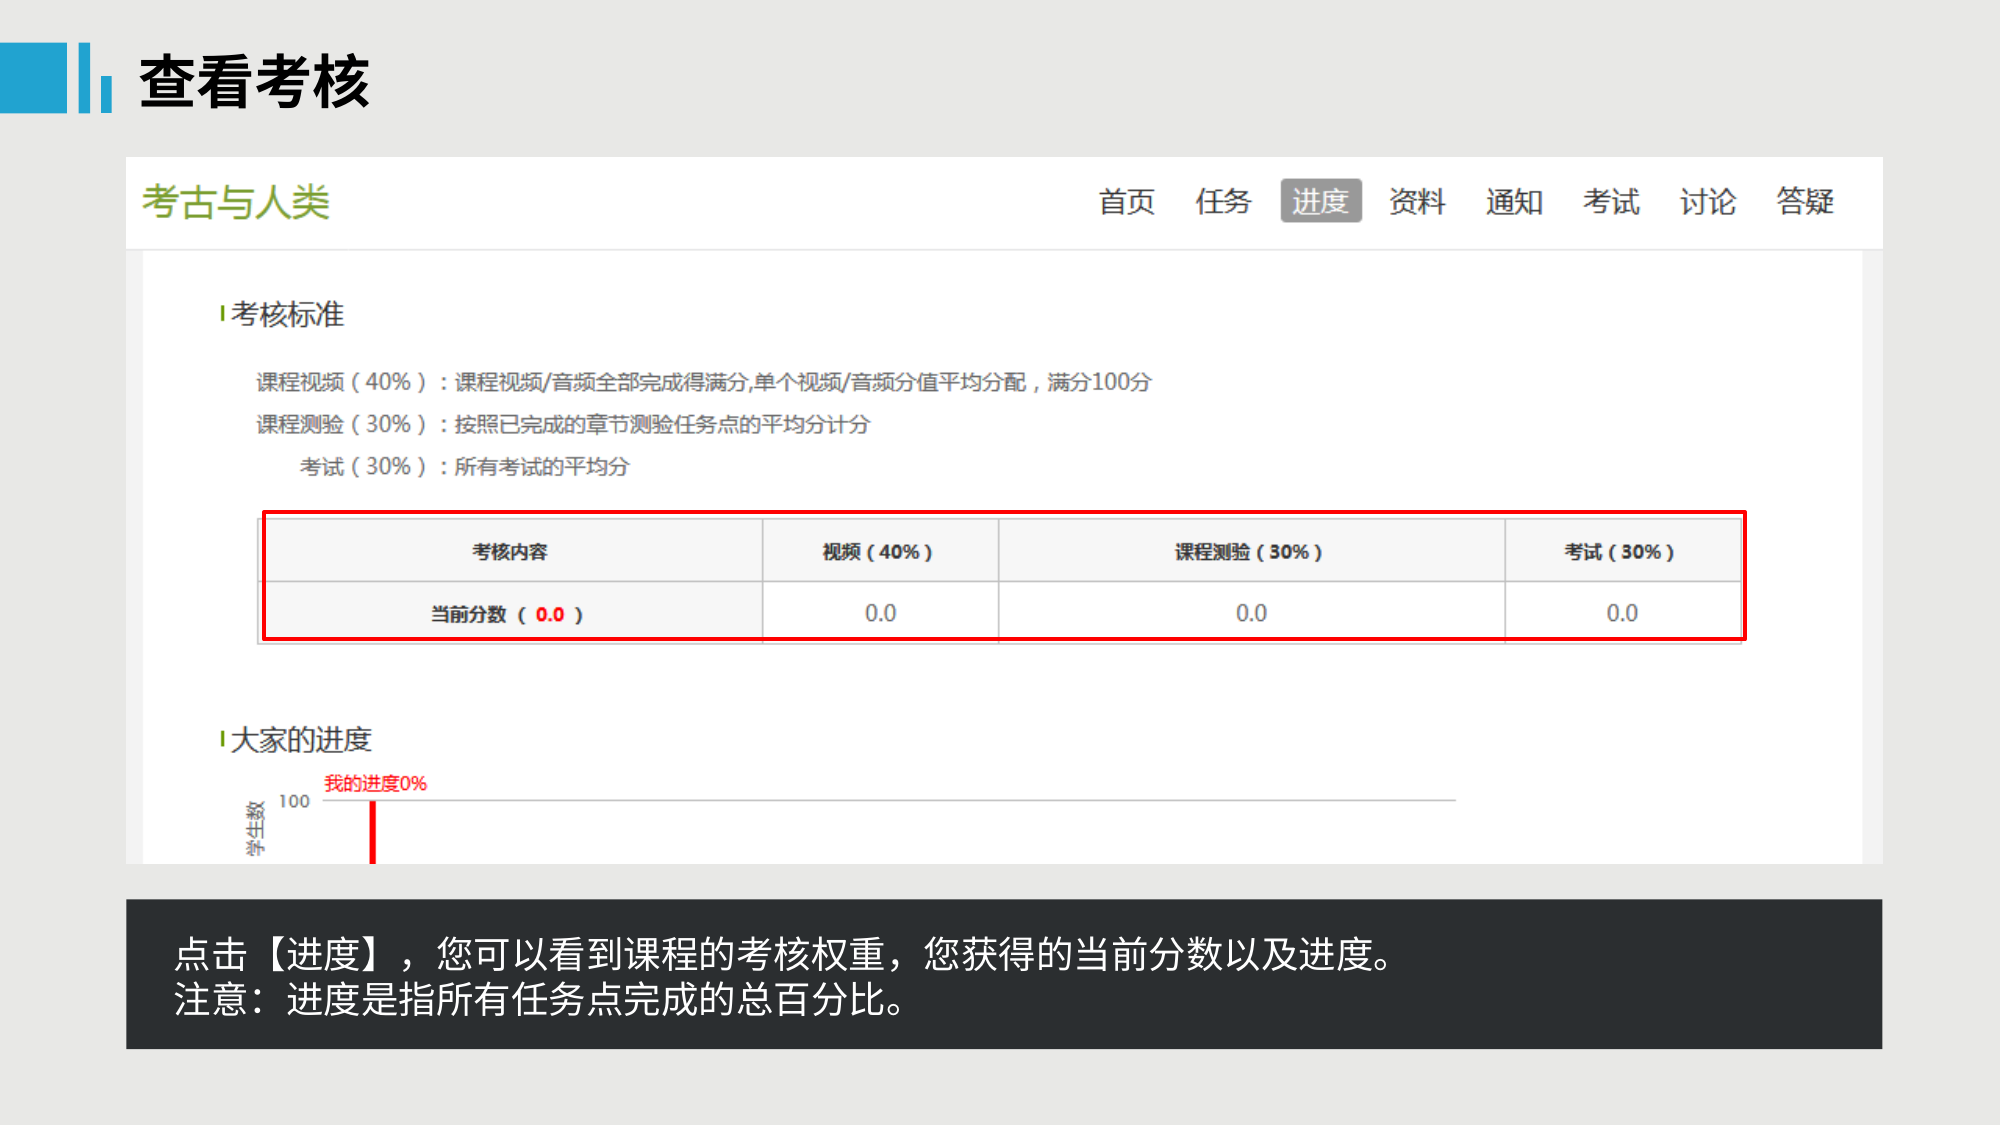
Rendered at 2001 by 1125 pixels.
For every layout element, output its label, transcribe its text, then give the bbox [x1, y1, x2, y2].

text_box 点击【进度】，您可以看到课程的考核权重，您获得的当前分数以及进度。 注意：进度是指所有任务点完成的总百分比。 [158, 923, 1832, 1028]
text_box [77, 41, 92, 116]
text_box [0, 41, 69, 116]
text_box [124, 897, 1885, 1051]
text_box [99, 74, 114, 115]
text_box 查看考核 [123, 38, 708, 123]
picture [126, 157, 1883, 865]
